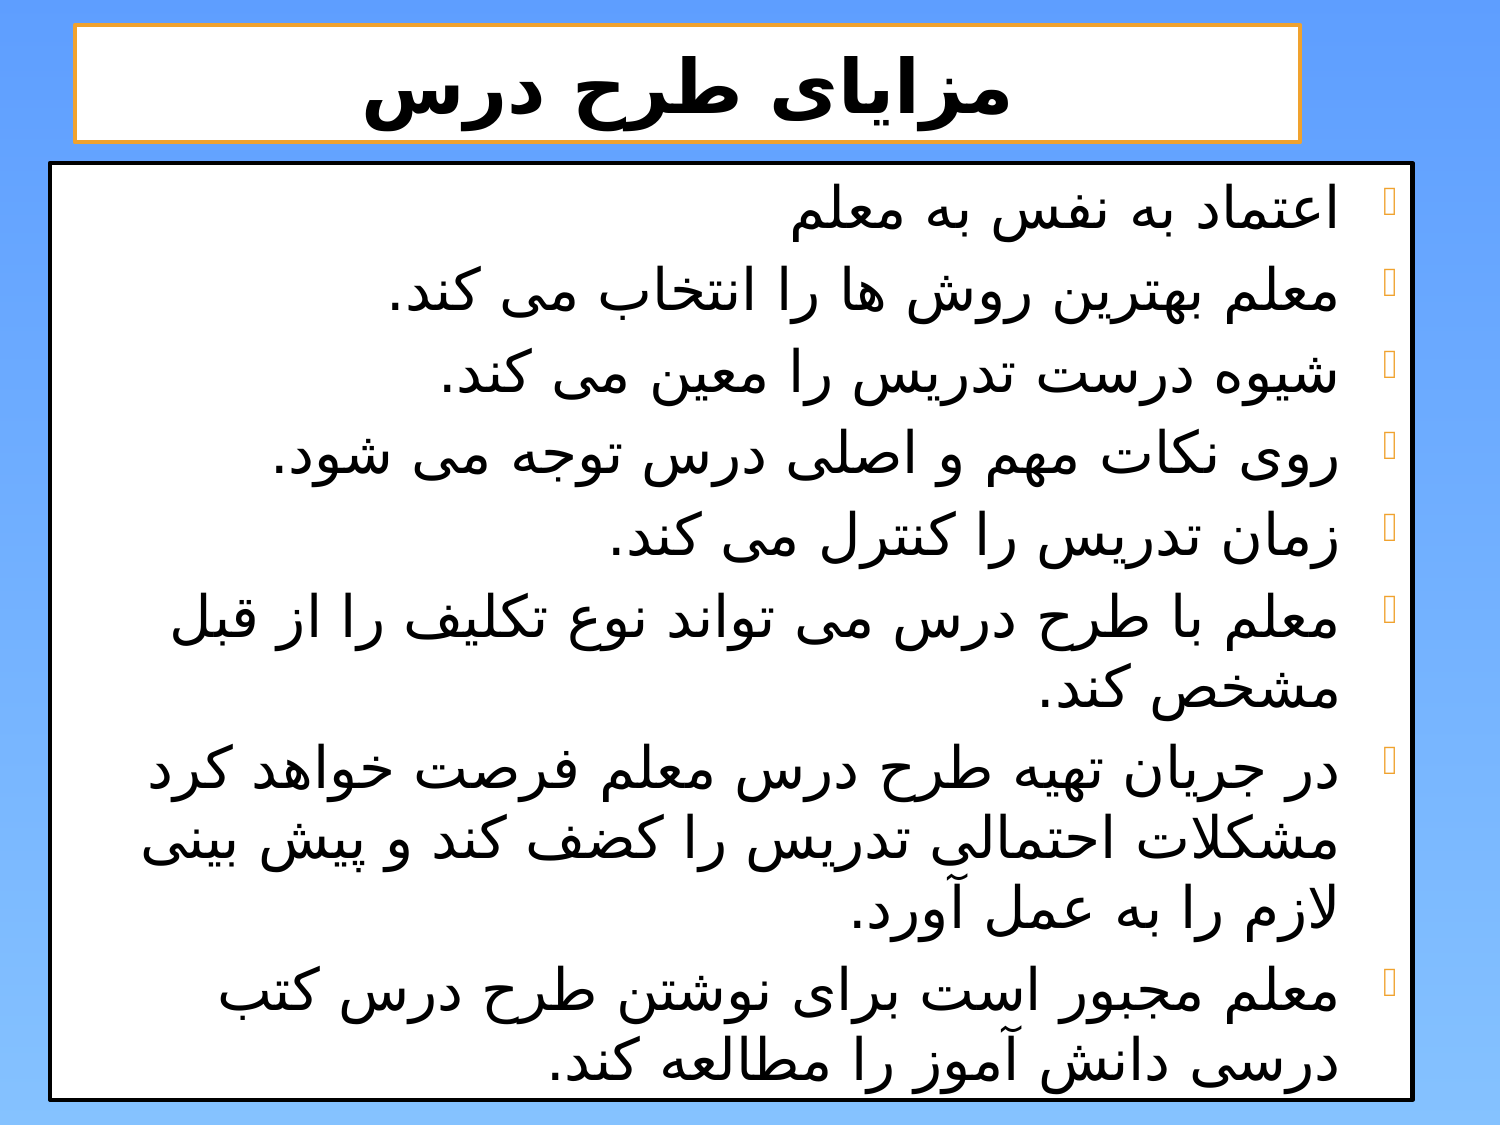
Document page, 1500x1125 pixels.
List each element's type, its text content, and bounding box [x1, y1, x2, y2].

title مزایای طرح درس [73, 23, 1302, 144]
list اعتماد به نفس به معلم معلم بهترین روش ها را انتخاب می کند. شیوه درست تدریس را معین می کند. روی نکات مهم و اصلی درس توجه می شود. زمان تدریس را کنترل می کند. معلم با طرح درس می تواند نوع تکلیف را از قبل مشخص کند. در جریان تهیه طرح درس معلم فرصت خواهد کرد مشکلات احتمالی تدریس را کضف کند و پیش بینی لازم را به عمل آورد. معلم مجبور است برای نوشتن طرح درس کتب درسی دانش آموز را مطالعه کند. [48, 161, 1415, 1102]
